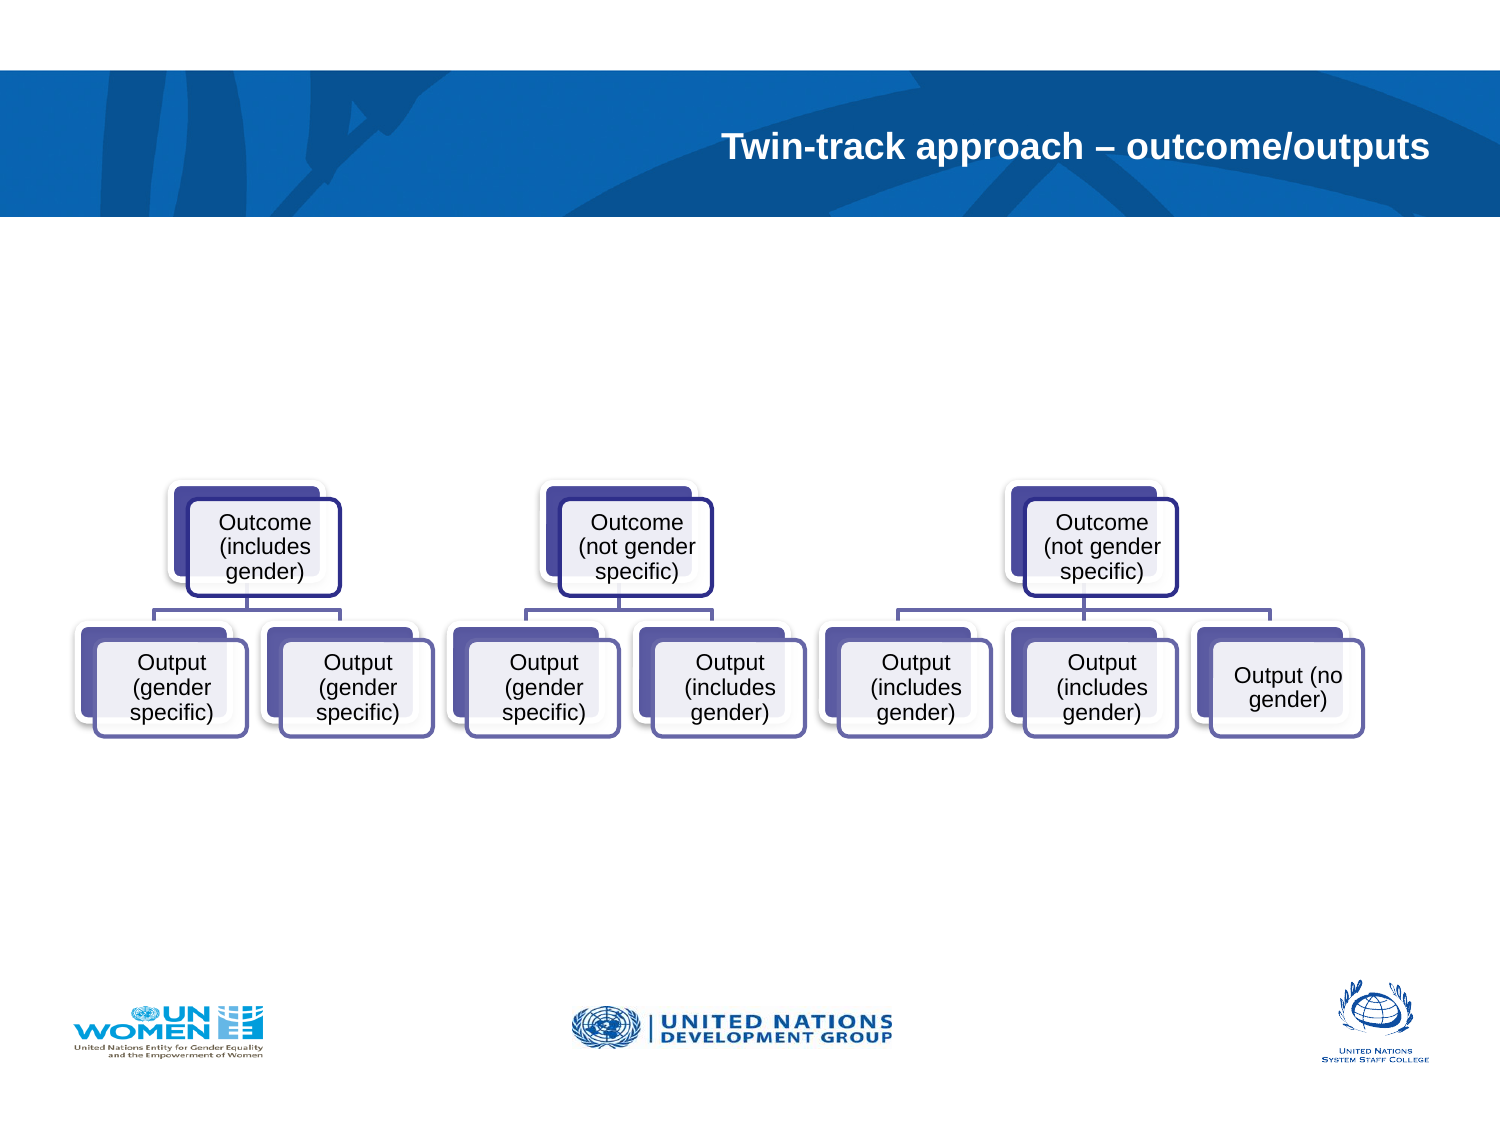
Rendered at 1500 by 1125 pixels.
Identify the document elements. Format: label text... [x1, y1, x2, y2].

picture [1322, 979, 1429, 1063]
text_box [76, 243, 1365, 977]
picture [0, 70, 1500, 217]
title Twin-track approach – outcome/outputs [171, 94, 1447, 195]
picture [194, 1006, 204, 1013]
picture [170, 1006, 179, 1018]
picture [572, 1006, 892, 1049]
picture [73, 1006, 263, 1059]
